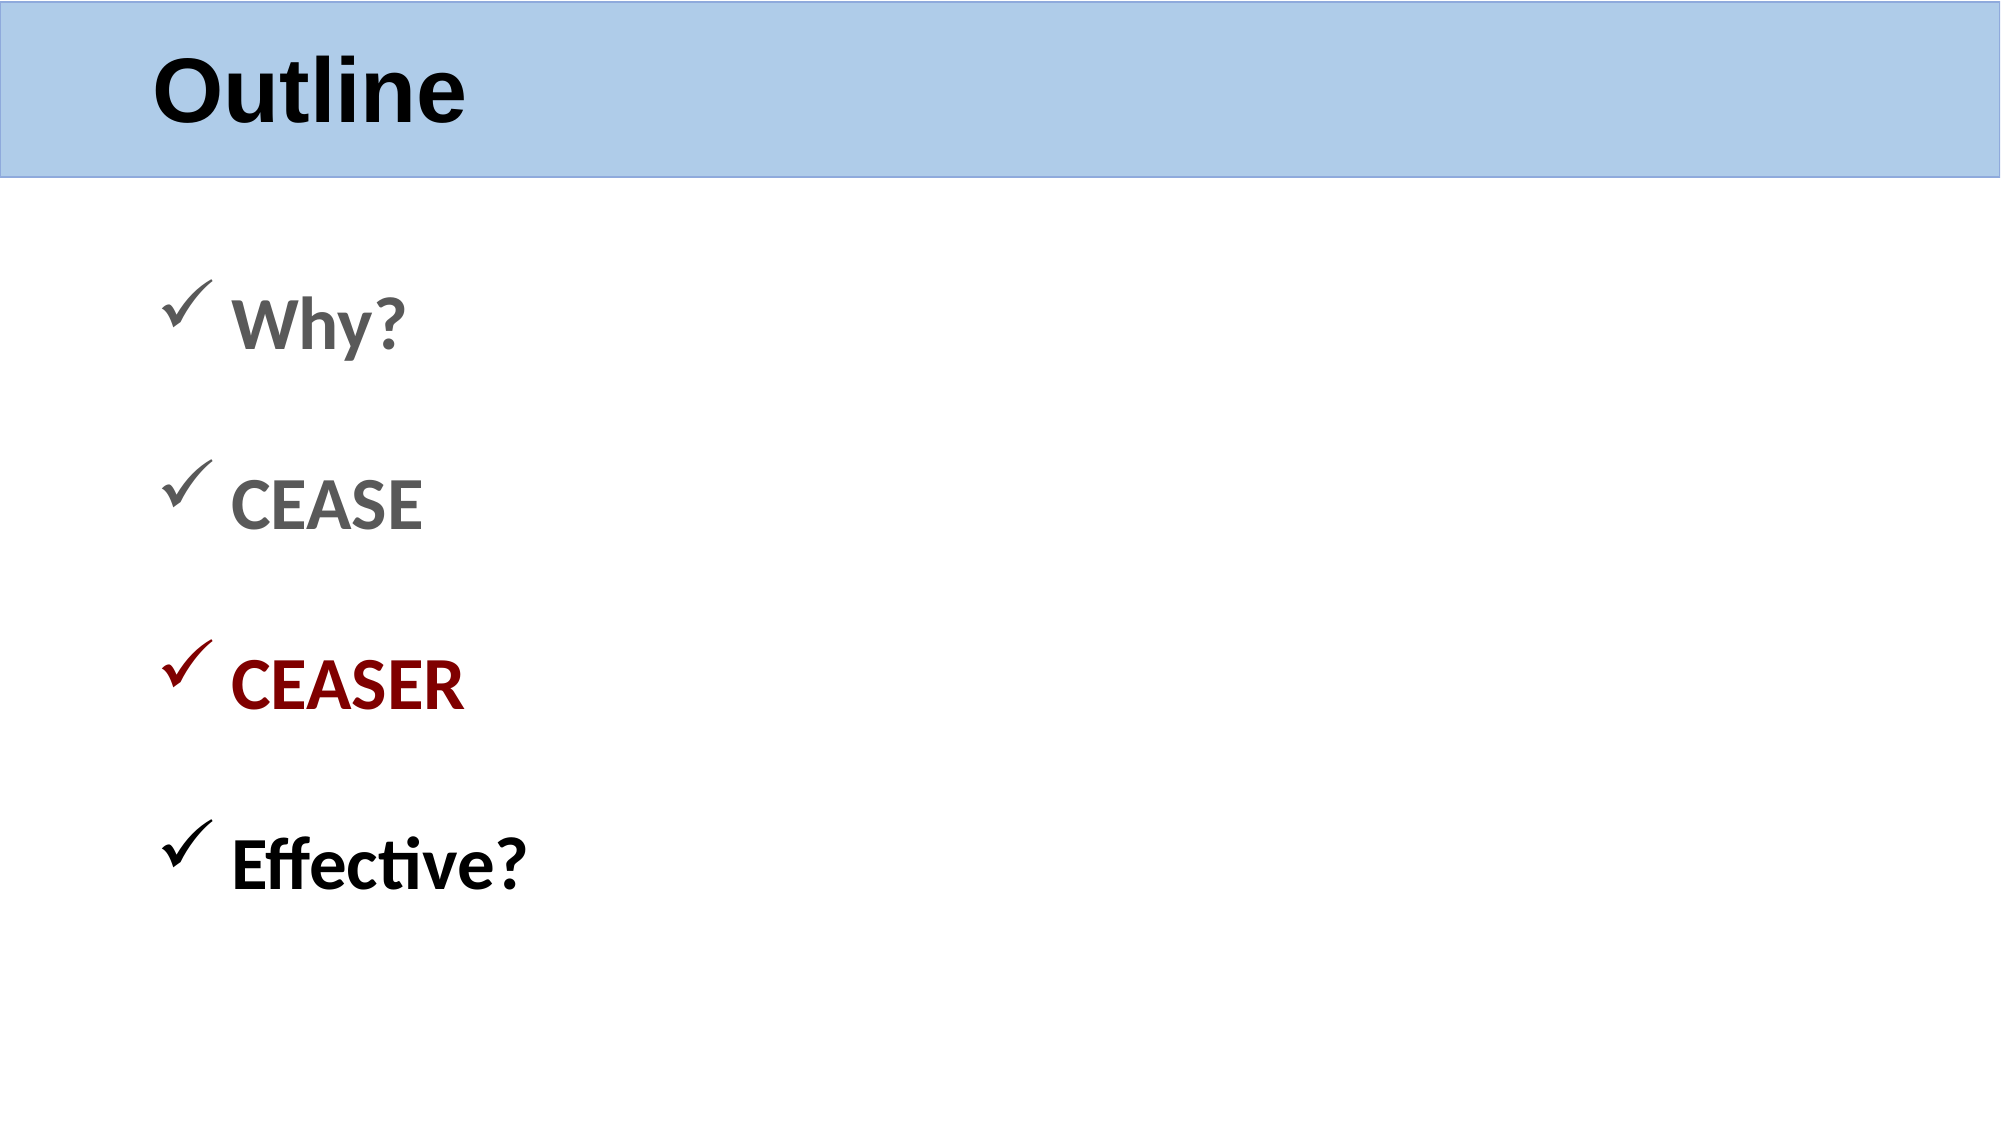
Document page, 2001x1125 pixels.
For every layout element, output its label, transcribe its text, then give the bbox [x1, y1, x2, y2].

title Outline [137, 34, 1863, 151]
text_box Why? CEASE CEASER Effective? [141, 266, 545, 1002]
